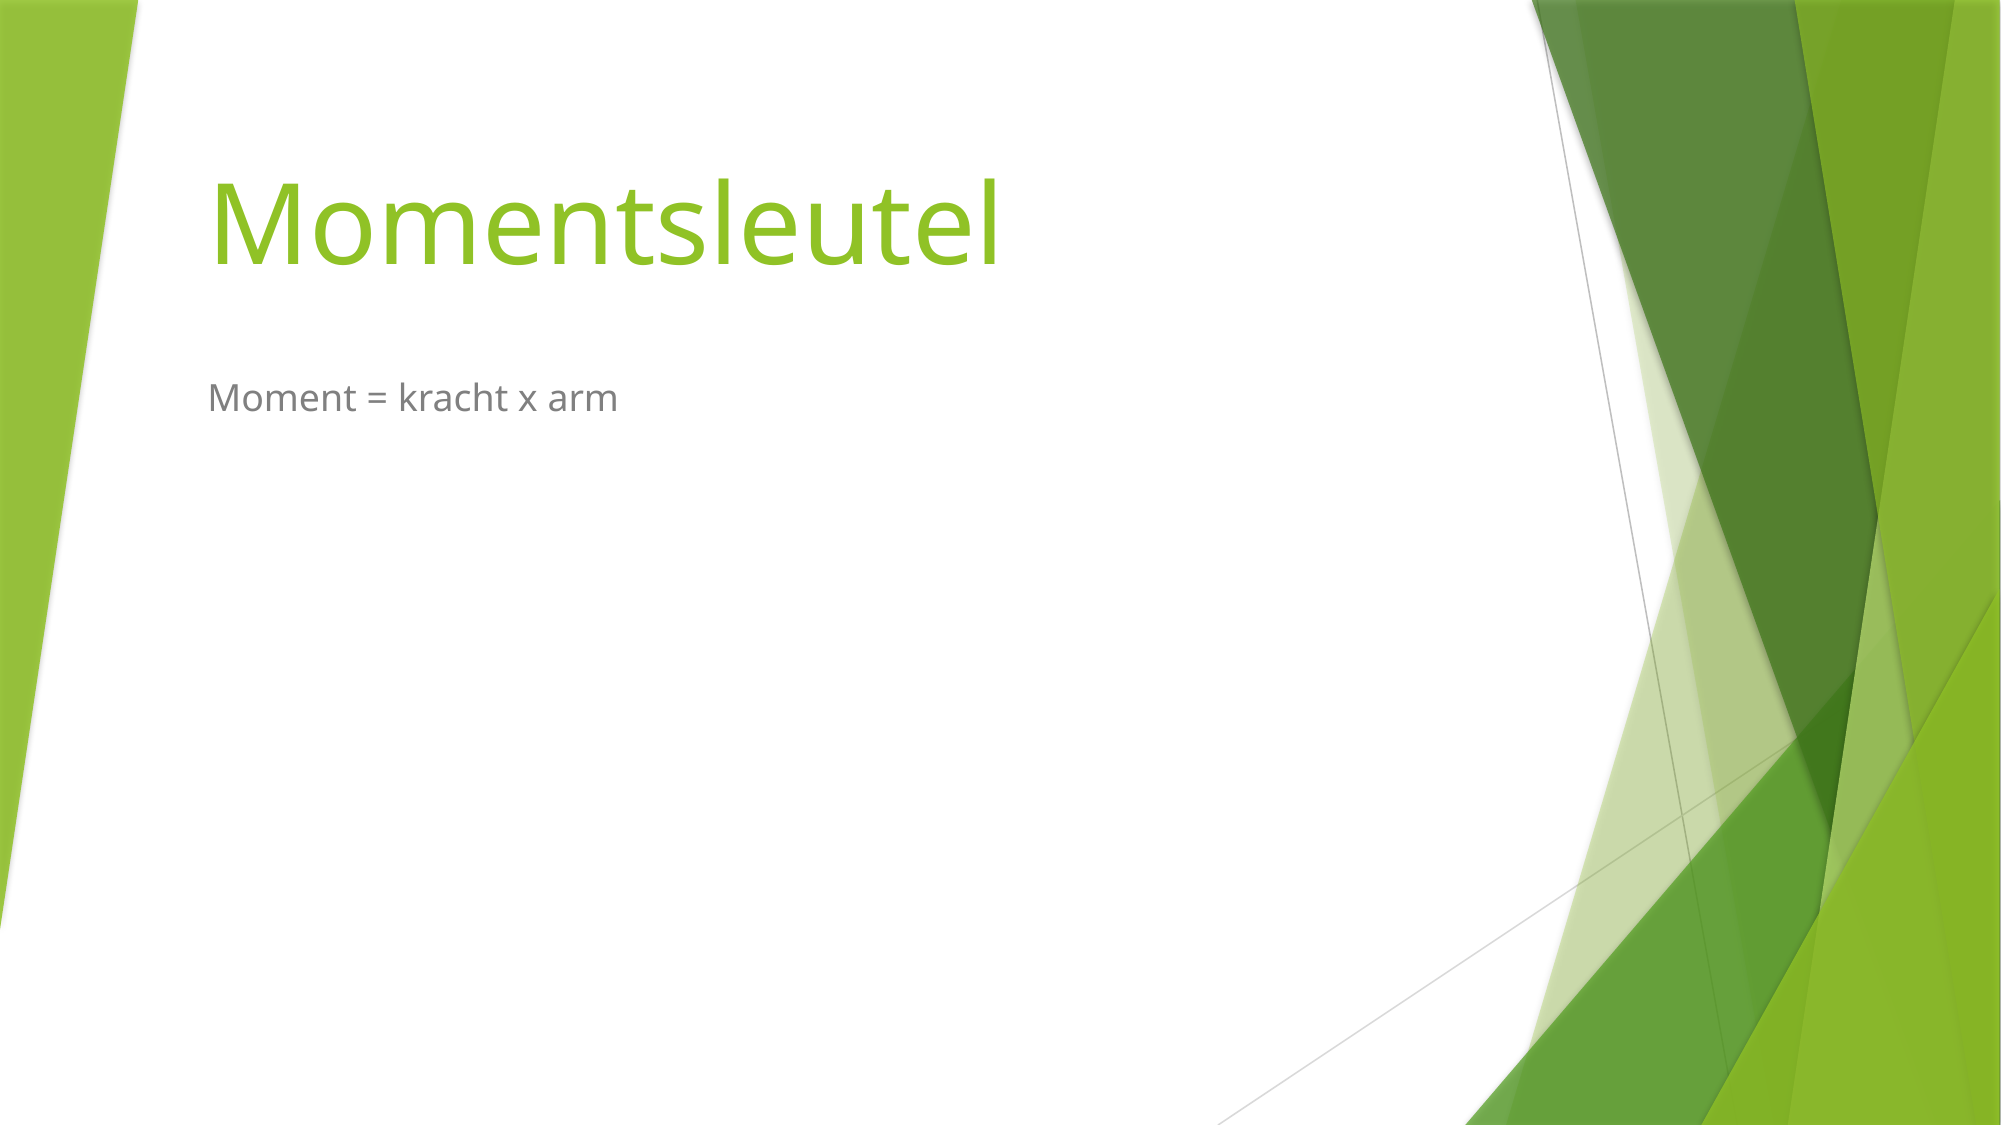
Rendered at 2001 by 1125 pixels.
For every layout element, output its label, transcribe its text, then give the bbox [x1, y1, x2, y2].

title Momentsleutel [192, 24, 1467, 295]
subtitle Moment = kracht x arm [192, 366, 1467, 547]
